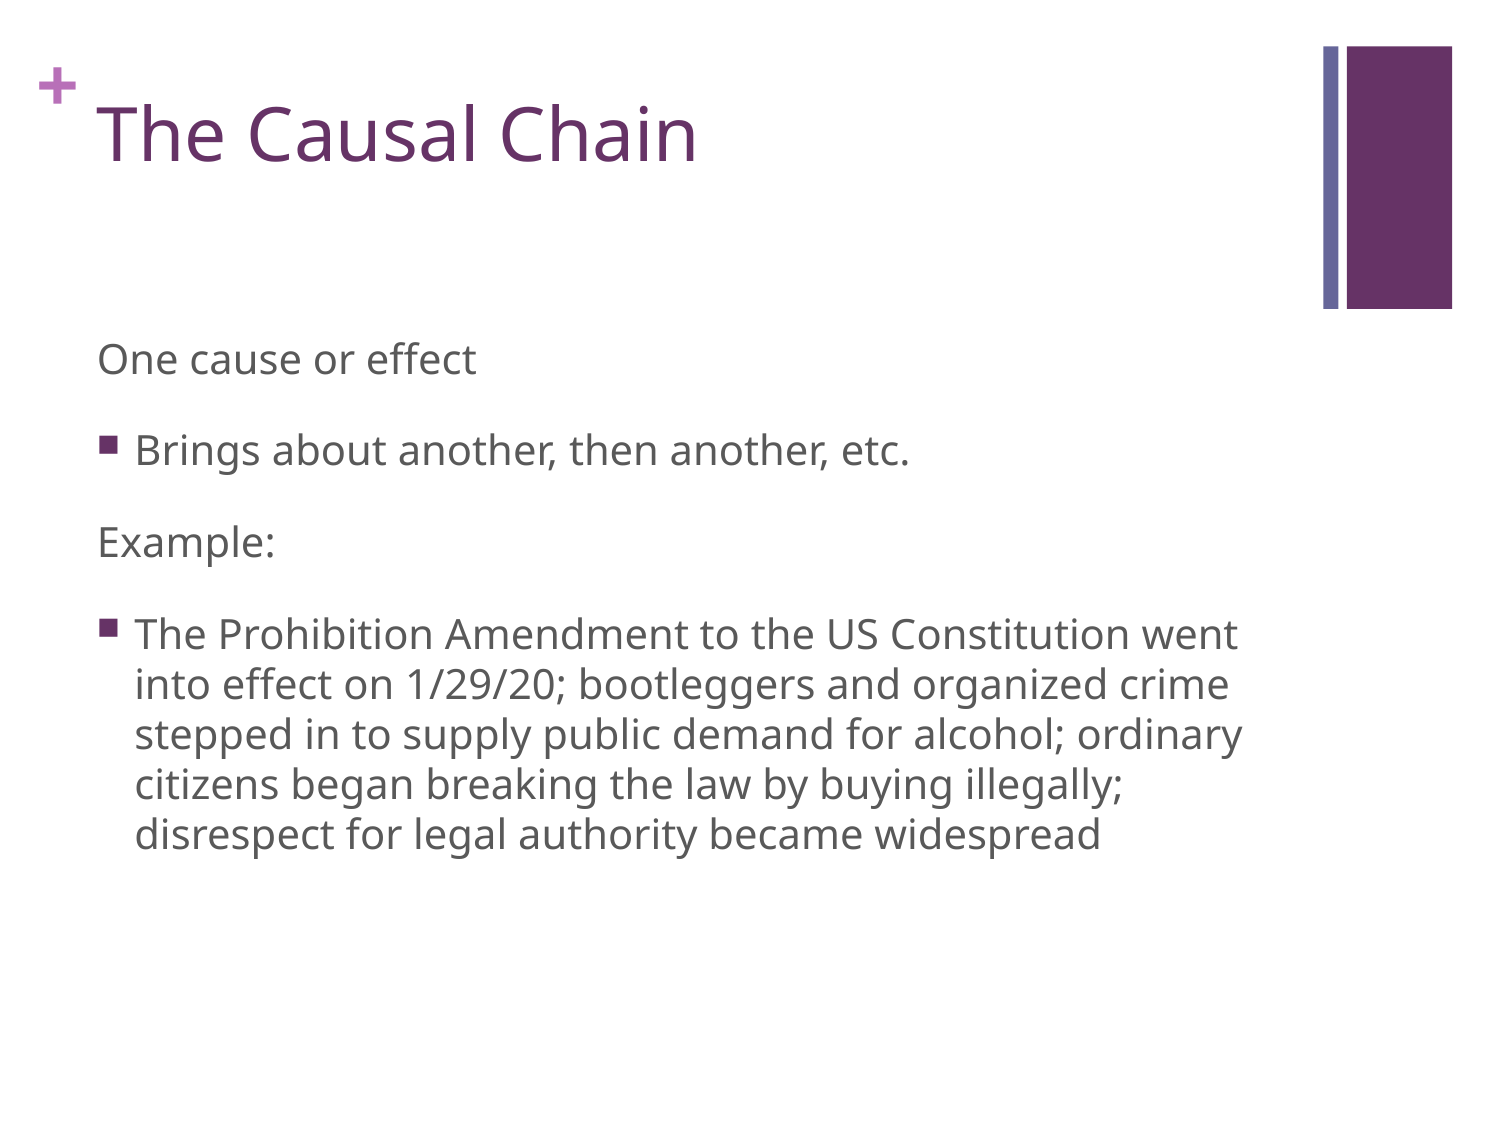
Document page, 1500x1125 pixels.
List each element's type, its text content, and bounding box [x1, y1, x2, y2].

title The Causal Chain [81, 79, 1322, 263]
list One cause or effect Brings about another, then another, etc. Example: The Prohibition Amendment to the US Constitution went into effect on 1/29/20; bootleggers and organized crime stepped in to supply public demand for alcohol; ordinary citizens began breaking the law by buying illegally; disrespect for legal authority became widespread [81, 324, 1322, 1005]
